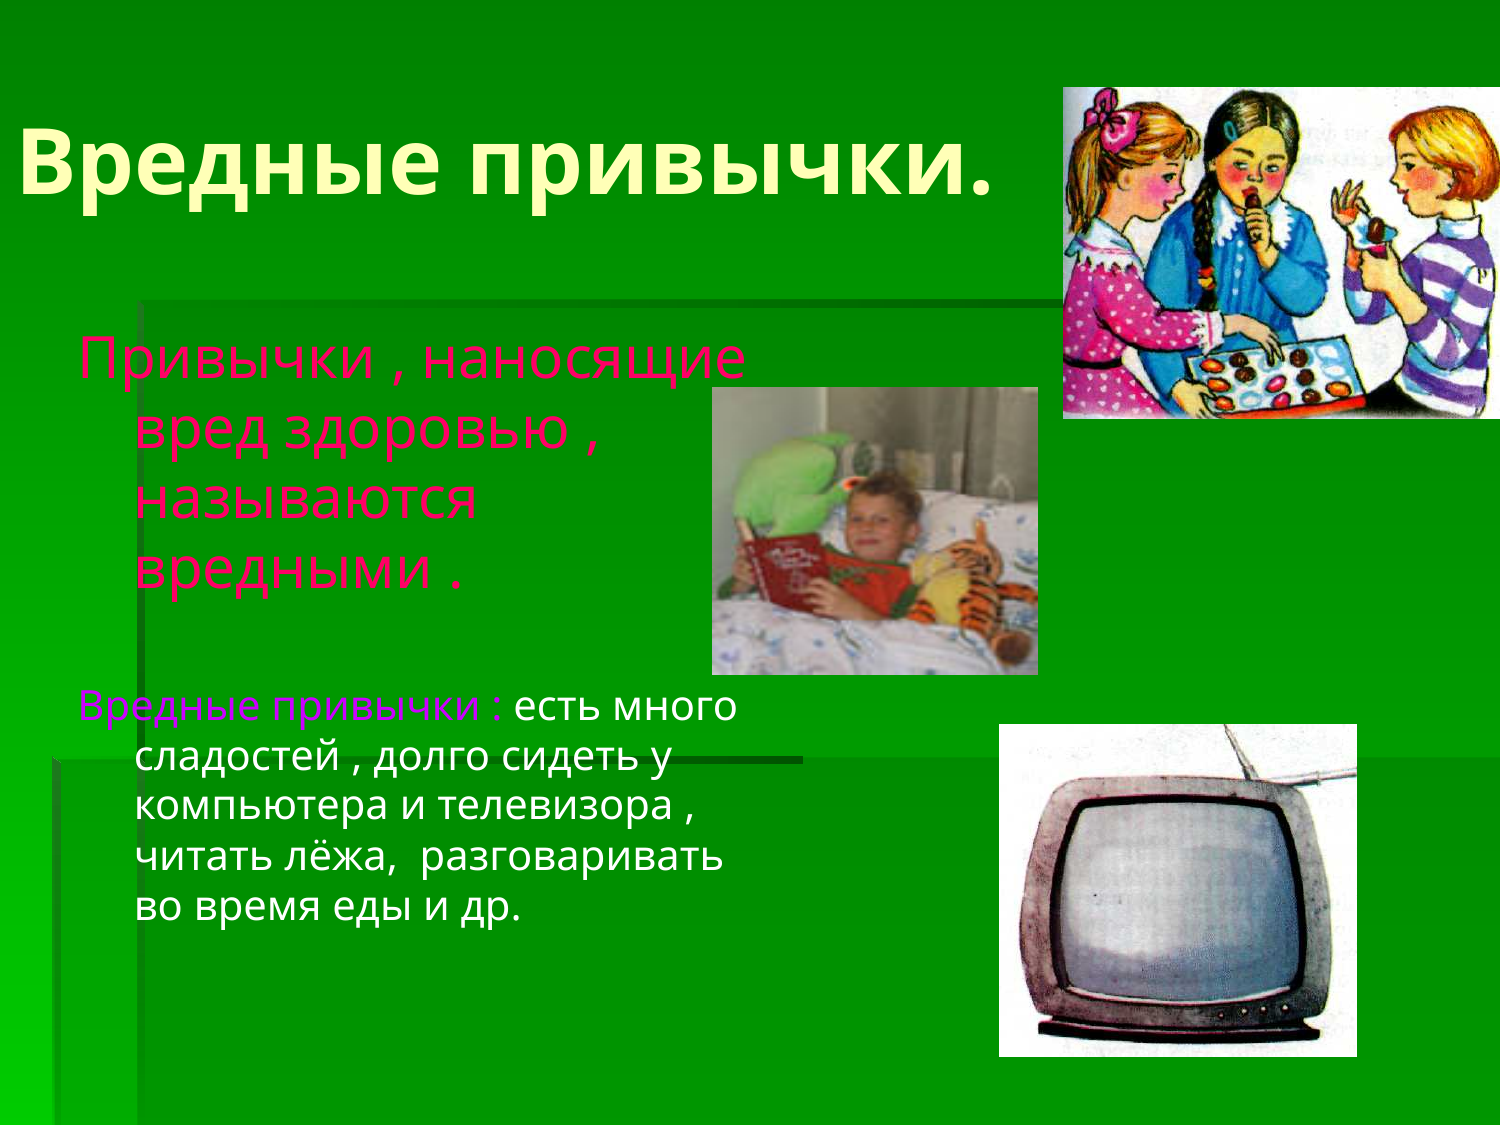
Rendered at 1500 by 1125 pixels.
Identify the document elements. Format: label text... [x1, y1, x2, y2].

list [999, 724, 1358, 1057]
picture [712, 387, 1038, 676]
list Привычки , наносящие вред здоровью , называются вредными . Вредные привычки : есть много сладостей , долго сидеть у компьютера и телевизора , читать лёжа, разговаривать во время еды и др. [62, 312, 782, 1063]
title Вредные привычки. [0, 39, 1451, 276]
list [1063, 87, 1500, 419]
